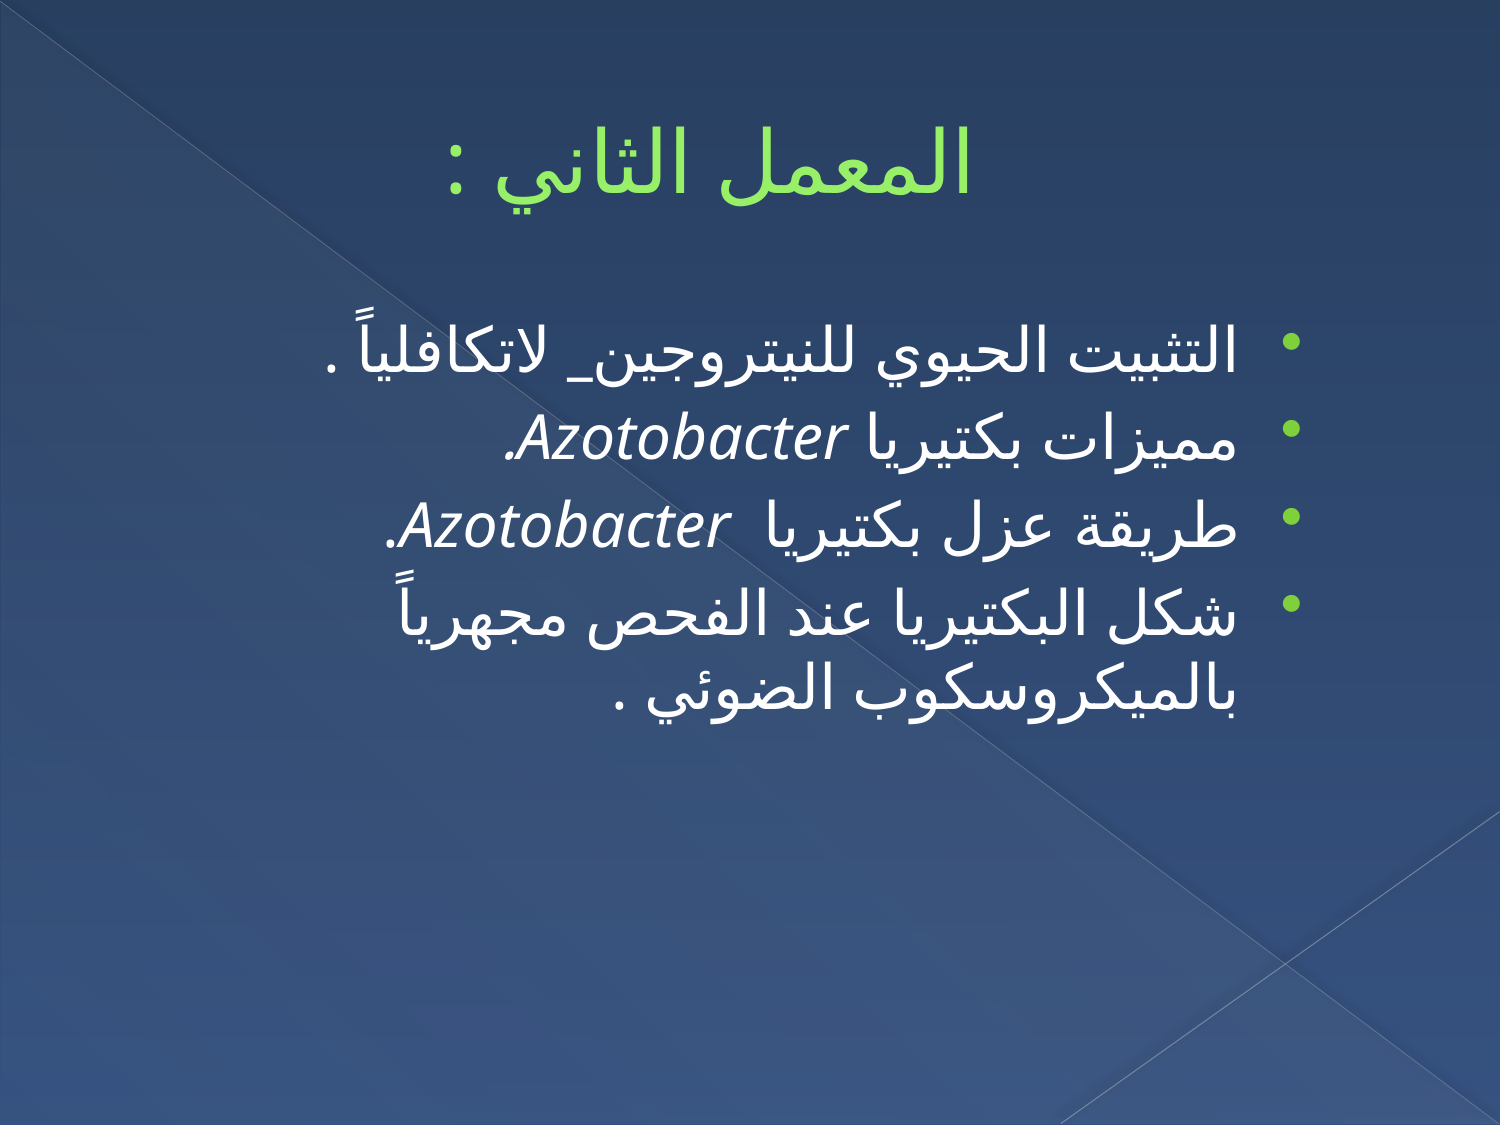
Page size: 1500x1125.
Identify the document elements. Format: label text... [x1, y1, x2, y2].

list التثبيت الحيوي للنيتروجين_ لاتكافلياً . مميزات بكتيريا Azotobacter. طريقة عزل بكتيريا Azotobacter. شكل البكتيريا عند الفحص مجهرياً بالميكروسكوب الضوئي . [145, 302, 1329, 941]
title المعمل الثاني : [75, 43, 1425, 274]
